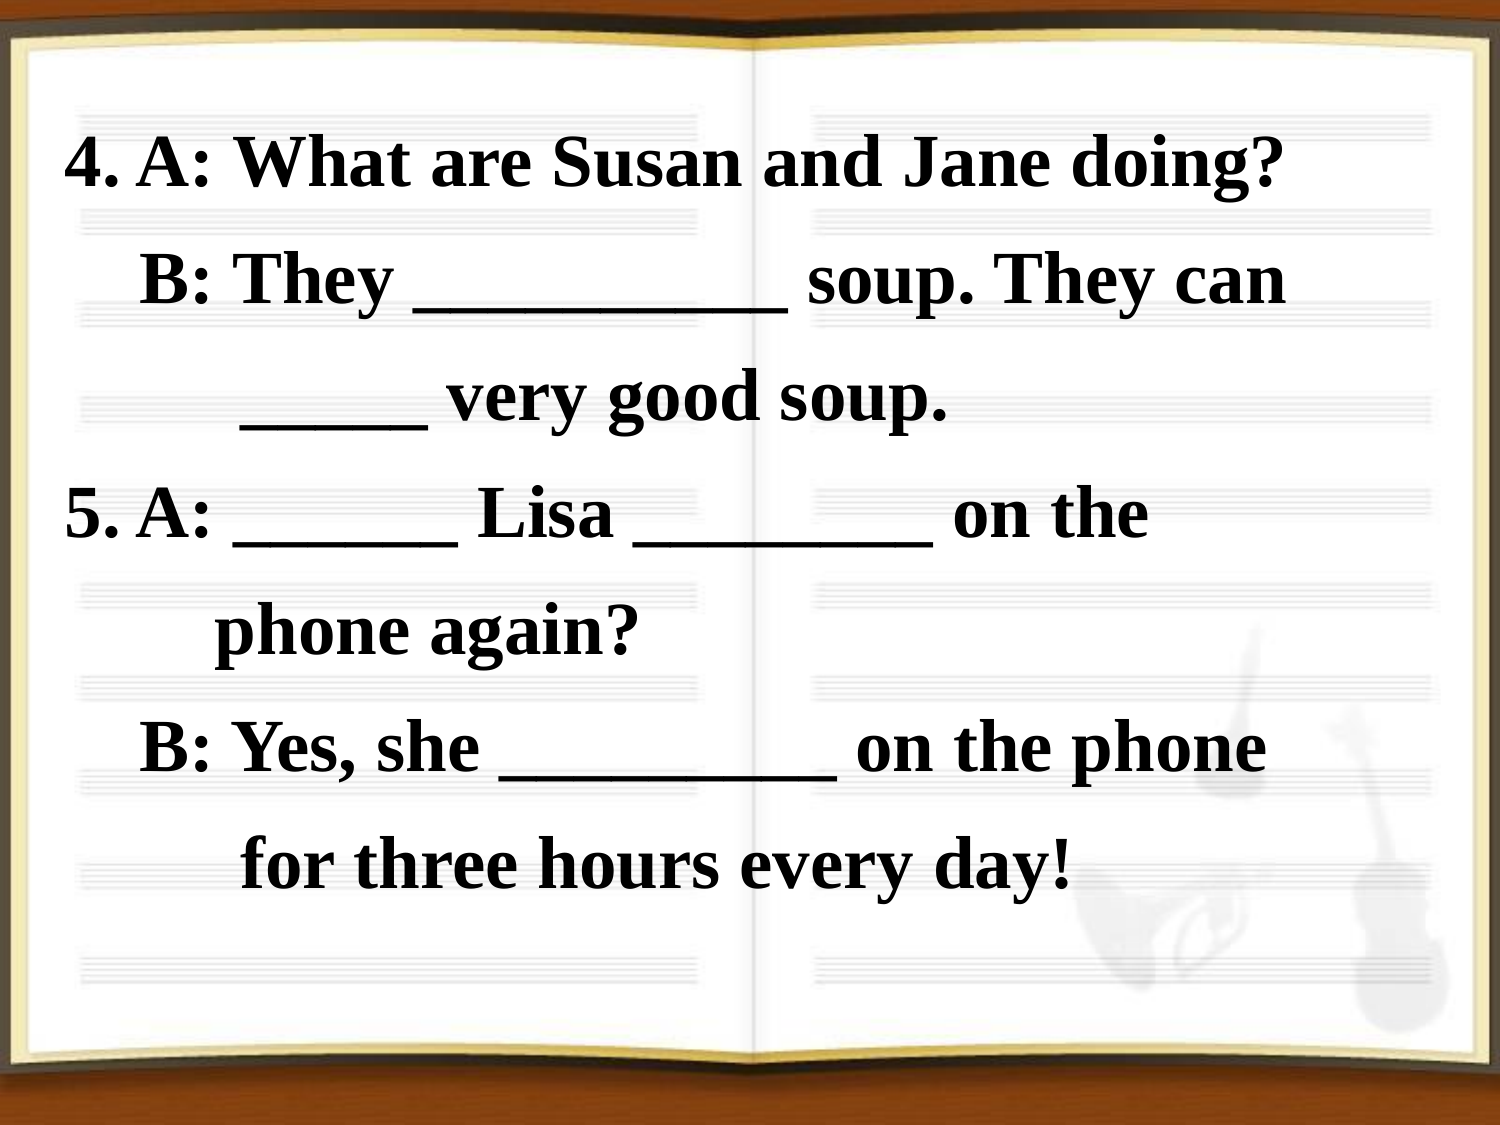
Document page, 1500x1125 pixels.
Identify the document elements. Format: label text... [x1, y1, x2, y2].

picture [0, 0, 1500, 1125]
text_box 4. A: What are Susan and Jane doing? B: They __________ soup. They can _____ very good soup. 5. A: ______ Lisa ________ on the phone again? B: Yes, she _________ on the phone for three hours every day! [50, 77, 1375, 911]
